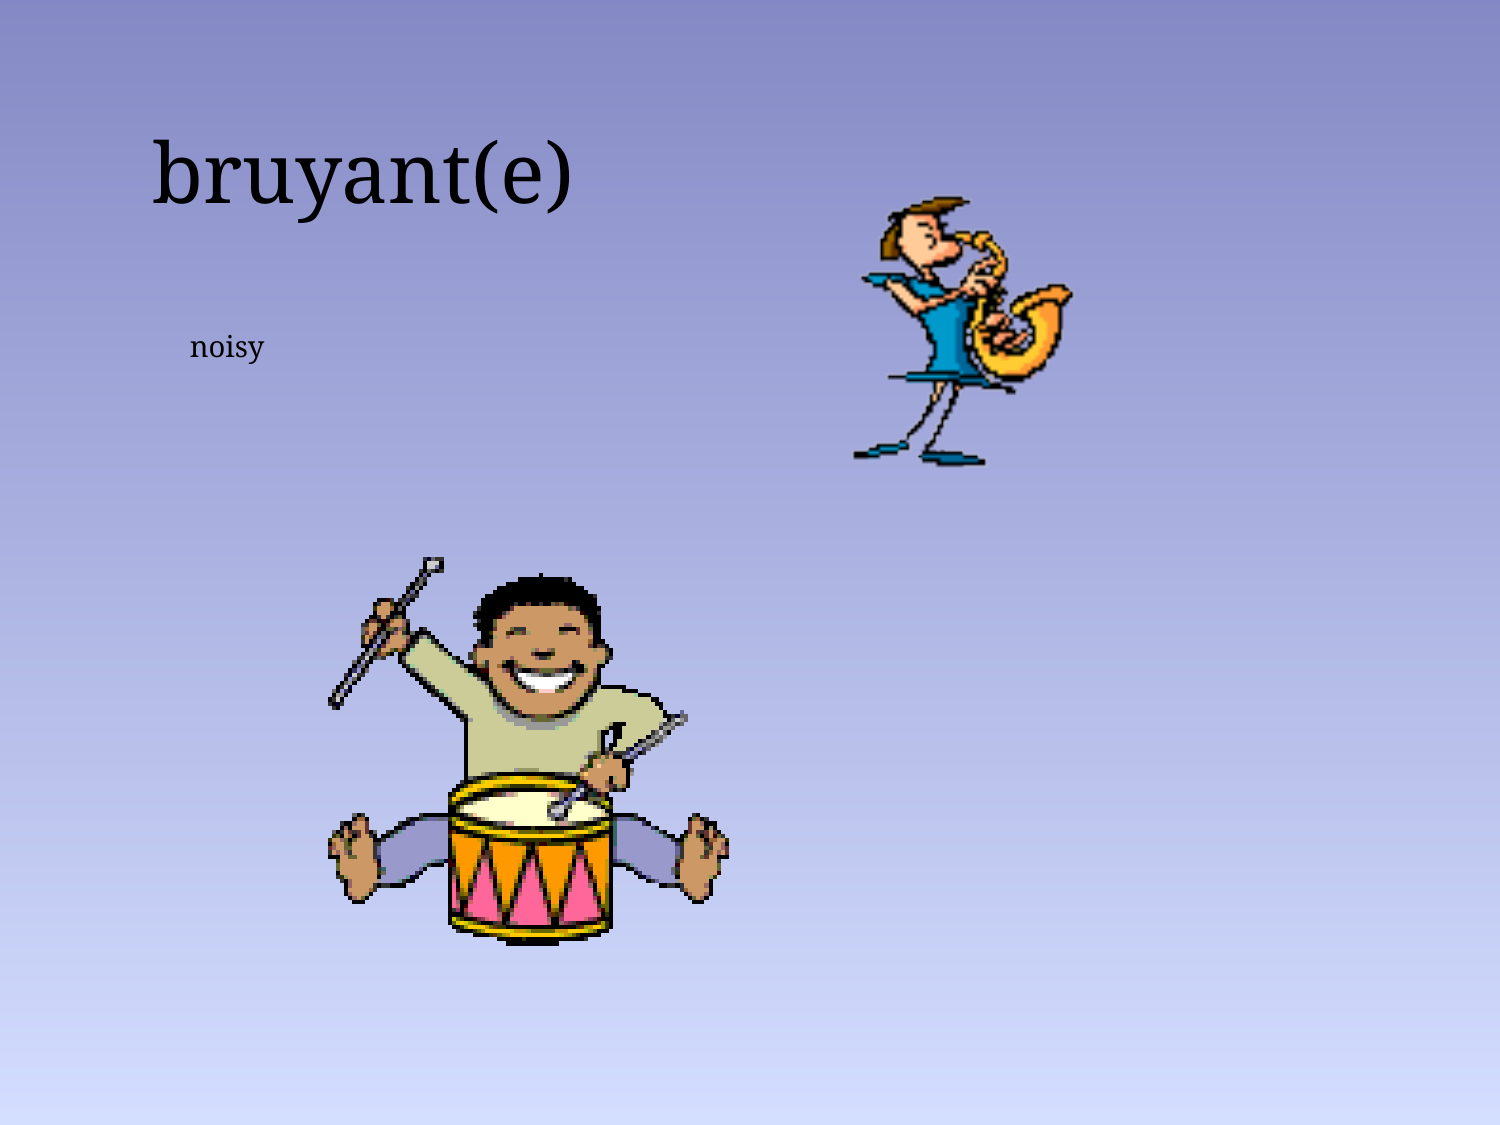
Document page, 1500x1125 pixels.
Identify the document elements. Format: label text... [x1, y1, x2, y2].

text_box noisy [174, 312, 719, 373]
text_box bruyant(e) [137, 112, 638, 228]
picture [724, 87, 1113, 476]
picture [324, 549, 738, 947]
